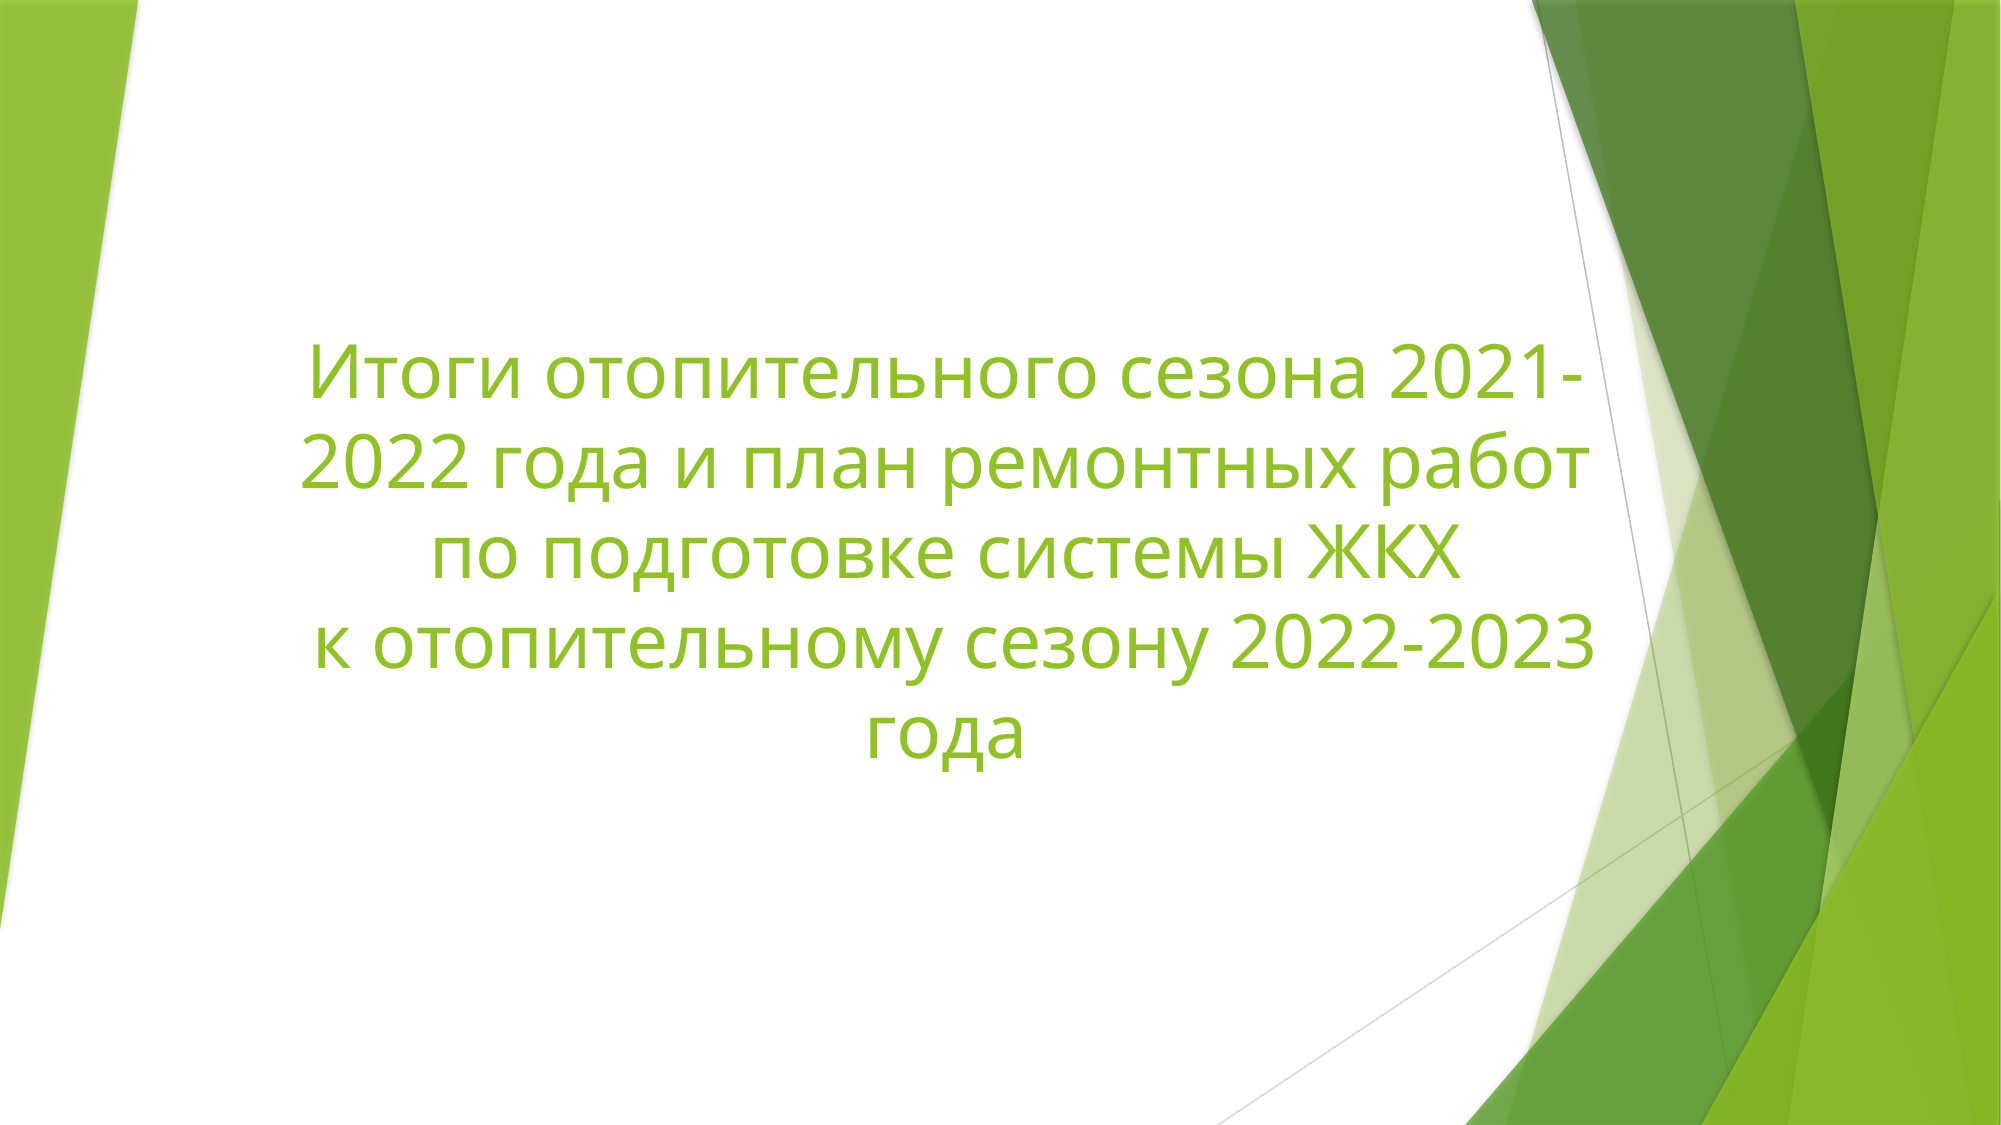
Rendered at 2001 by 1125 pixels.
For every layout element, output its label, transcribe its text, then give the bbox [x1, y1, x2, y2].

title Итоги отопительного сезона 2021-2022 года и план ремонтных работ по подготовке системы ЖКХ к отопительному сезону 2022-2023 года [247, 348, 1645, 781]
